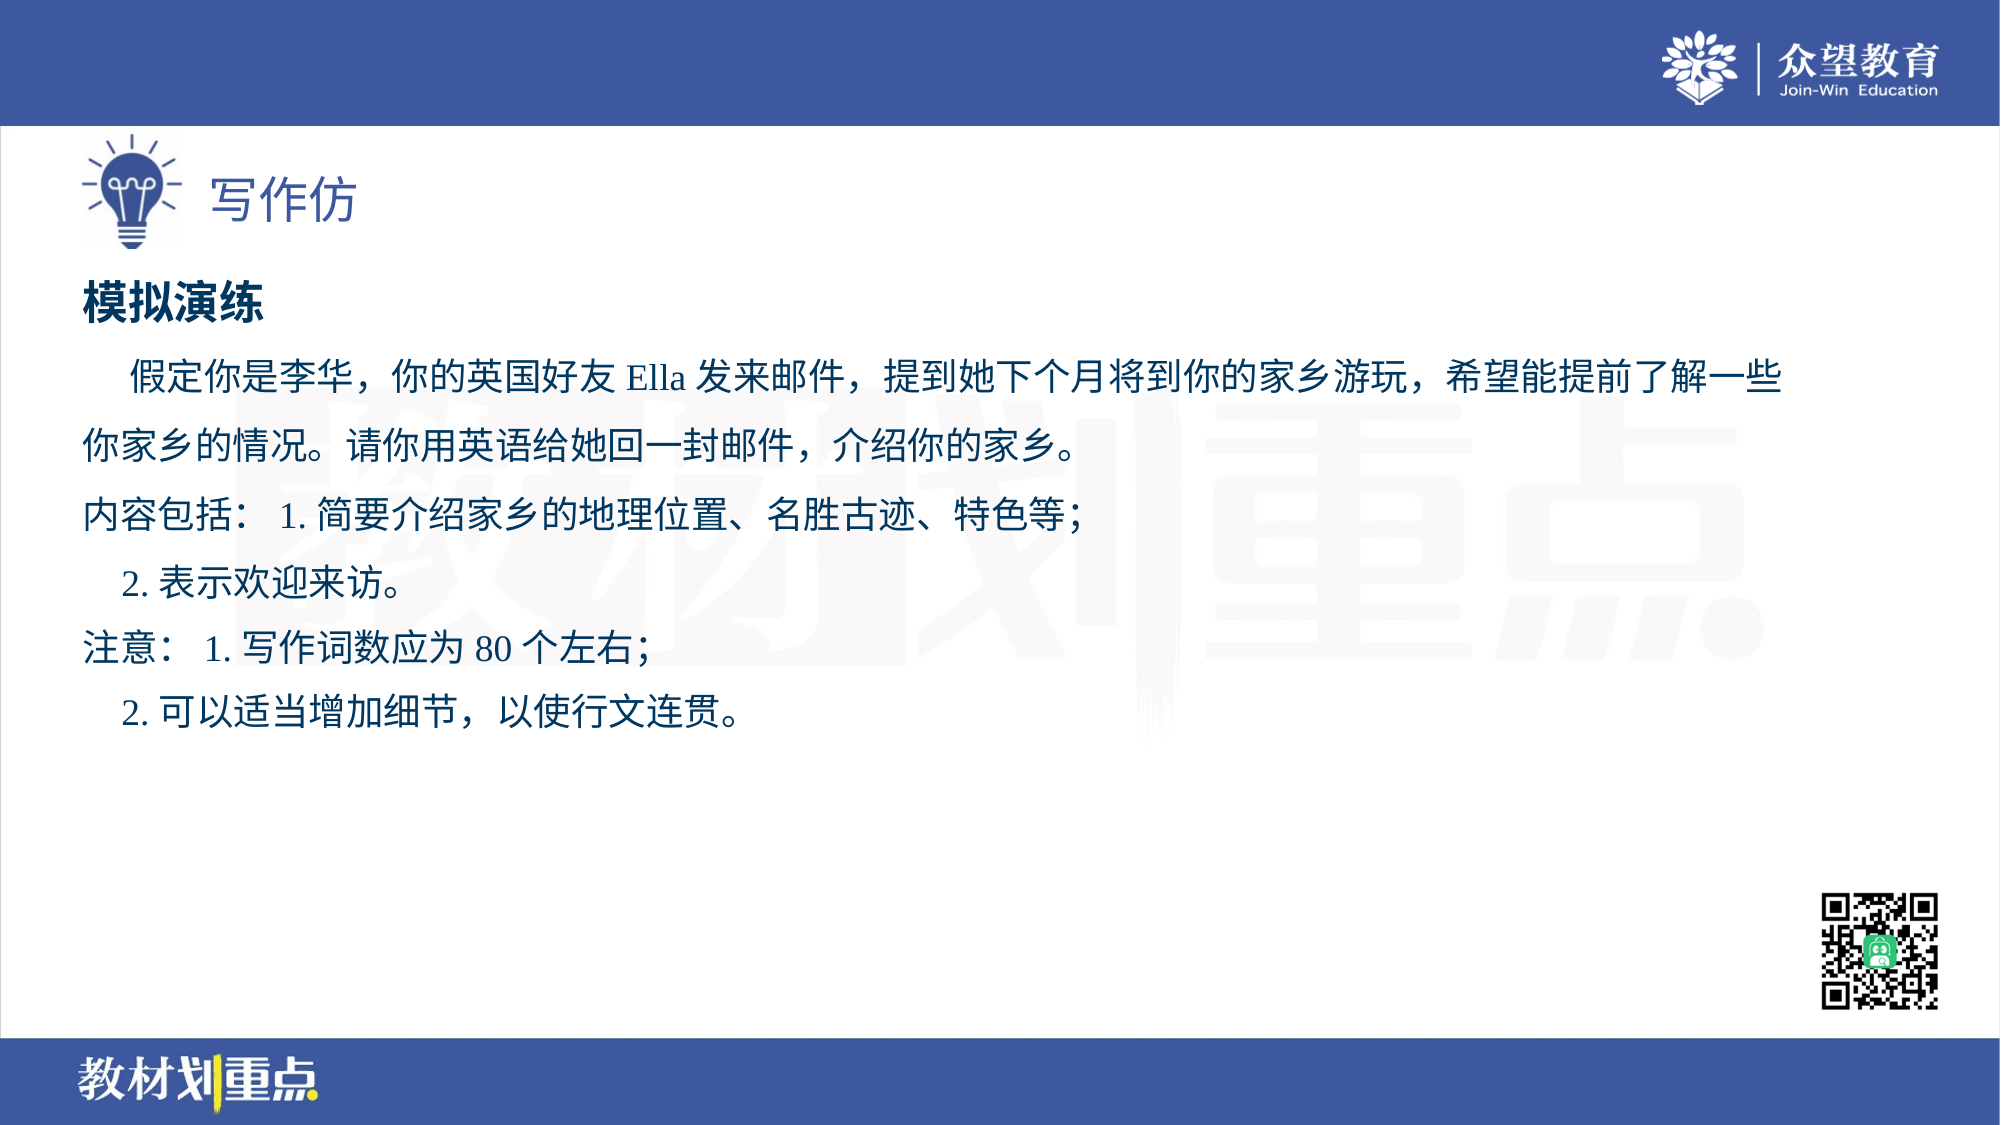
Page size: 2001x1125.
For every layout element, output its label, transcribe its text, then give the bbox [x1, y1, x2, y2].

picture [0, 0, 2000, 1125]
text_box 模拟演练 [82, 247, 1817, 329]
text_box 假定你是李华，你的英国好友Ella发来邮件，提到她下个月将到你的家乡游玩，希望能提前了解一些 你家乡的情况。请你用英语给她回一封邮件，介绍你的家乡。 内容包括：1.简要介绍家乡的地理位置、名胜古迹、特色等； 2.表示欢迎来访。 注意：1.写作词数应为80个左右； [82, 329, 1817, 663]
text_box 2.可以适当增加细节，以使行文连贯。 [82, 668, 1817, 726]
